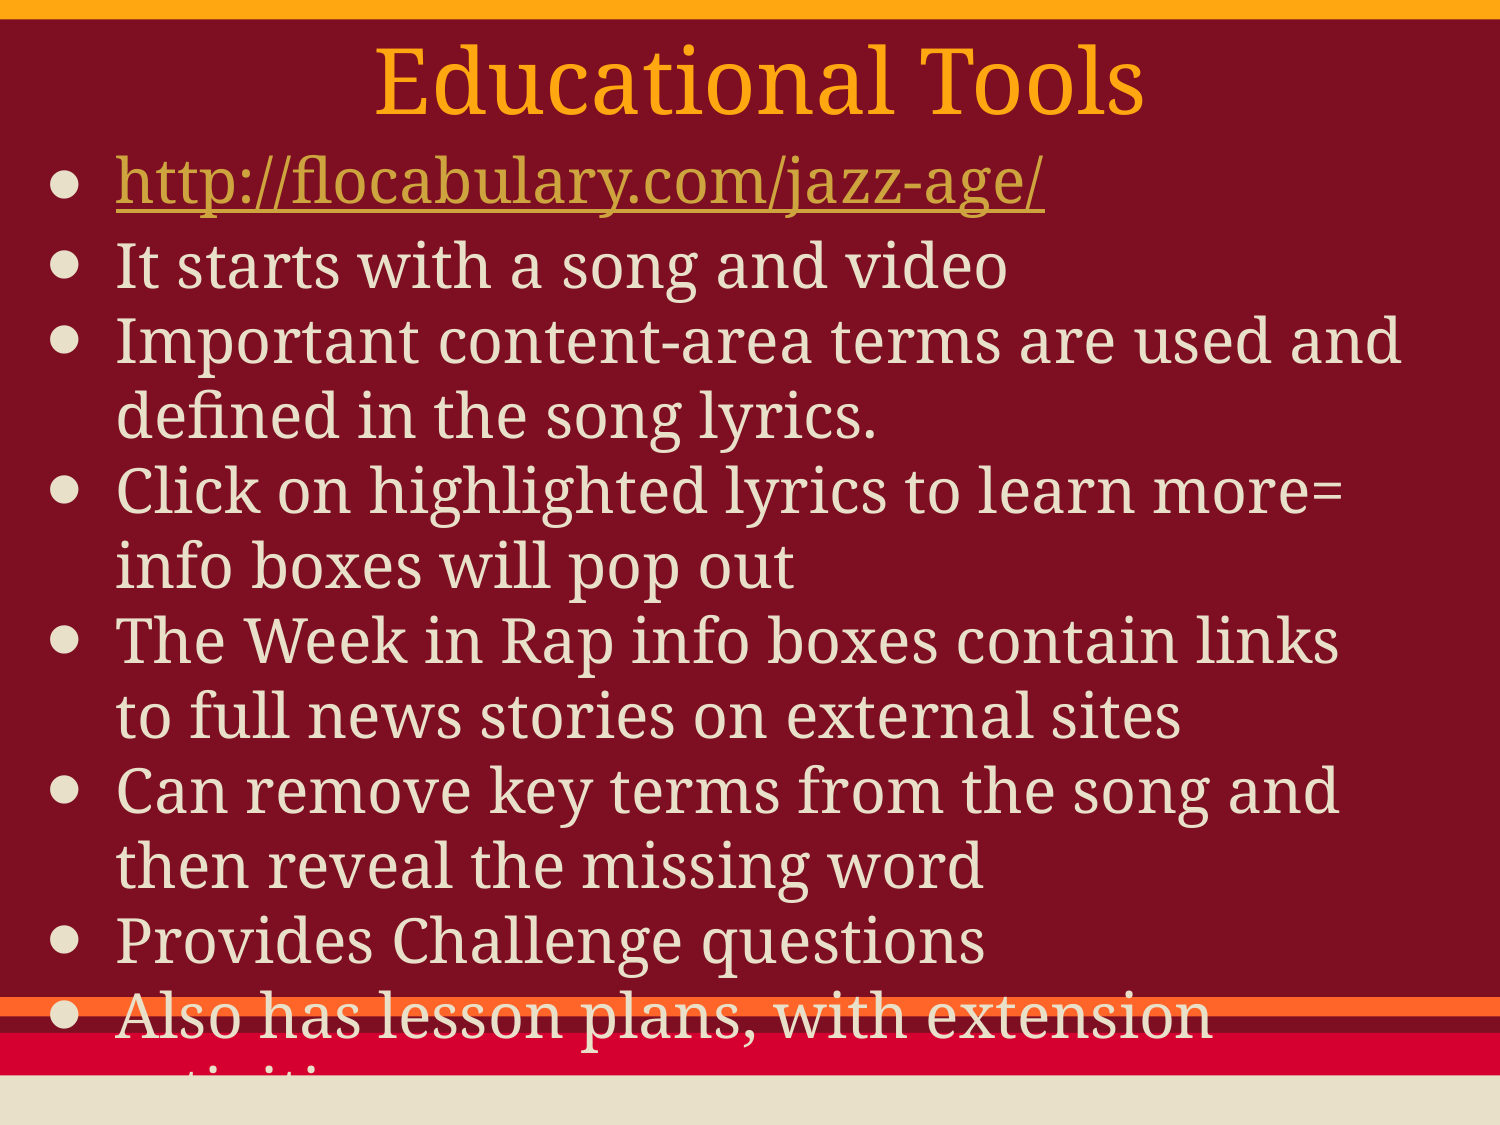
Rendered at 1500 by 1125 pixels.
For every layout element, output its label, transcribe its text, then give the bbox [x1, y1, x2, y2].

list http://flocabulary.com/jazz-age/ It starts with a song and video Important content-area terms are used and defined in the song lyrics. Click on highlighted lyrics to learn more= info boxes will pop out The Week in Rap info boxes contain links to full news stories on external sites Can remove key terms from the song and then reveal the missing word Provides Challenge questions Also has lesson plans, with extension activities Follow their blog to stay up to date [25, 126, 1425, 1125]
title Educational Tools [75, 0, 1425, 126]
